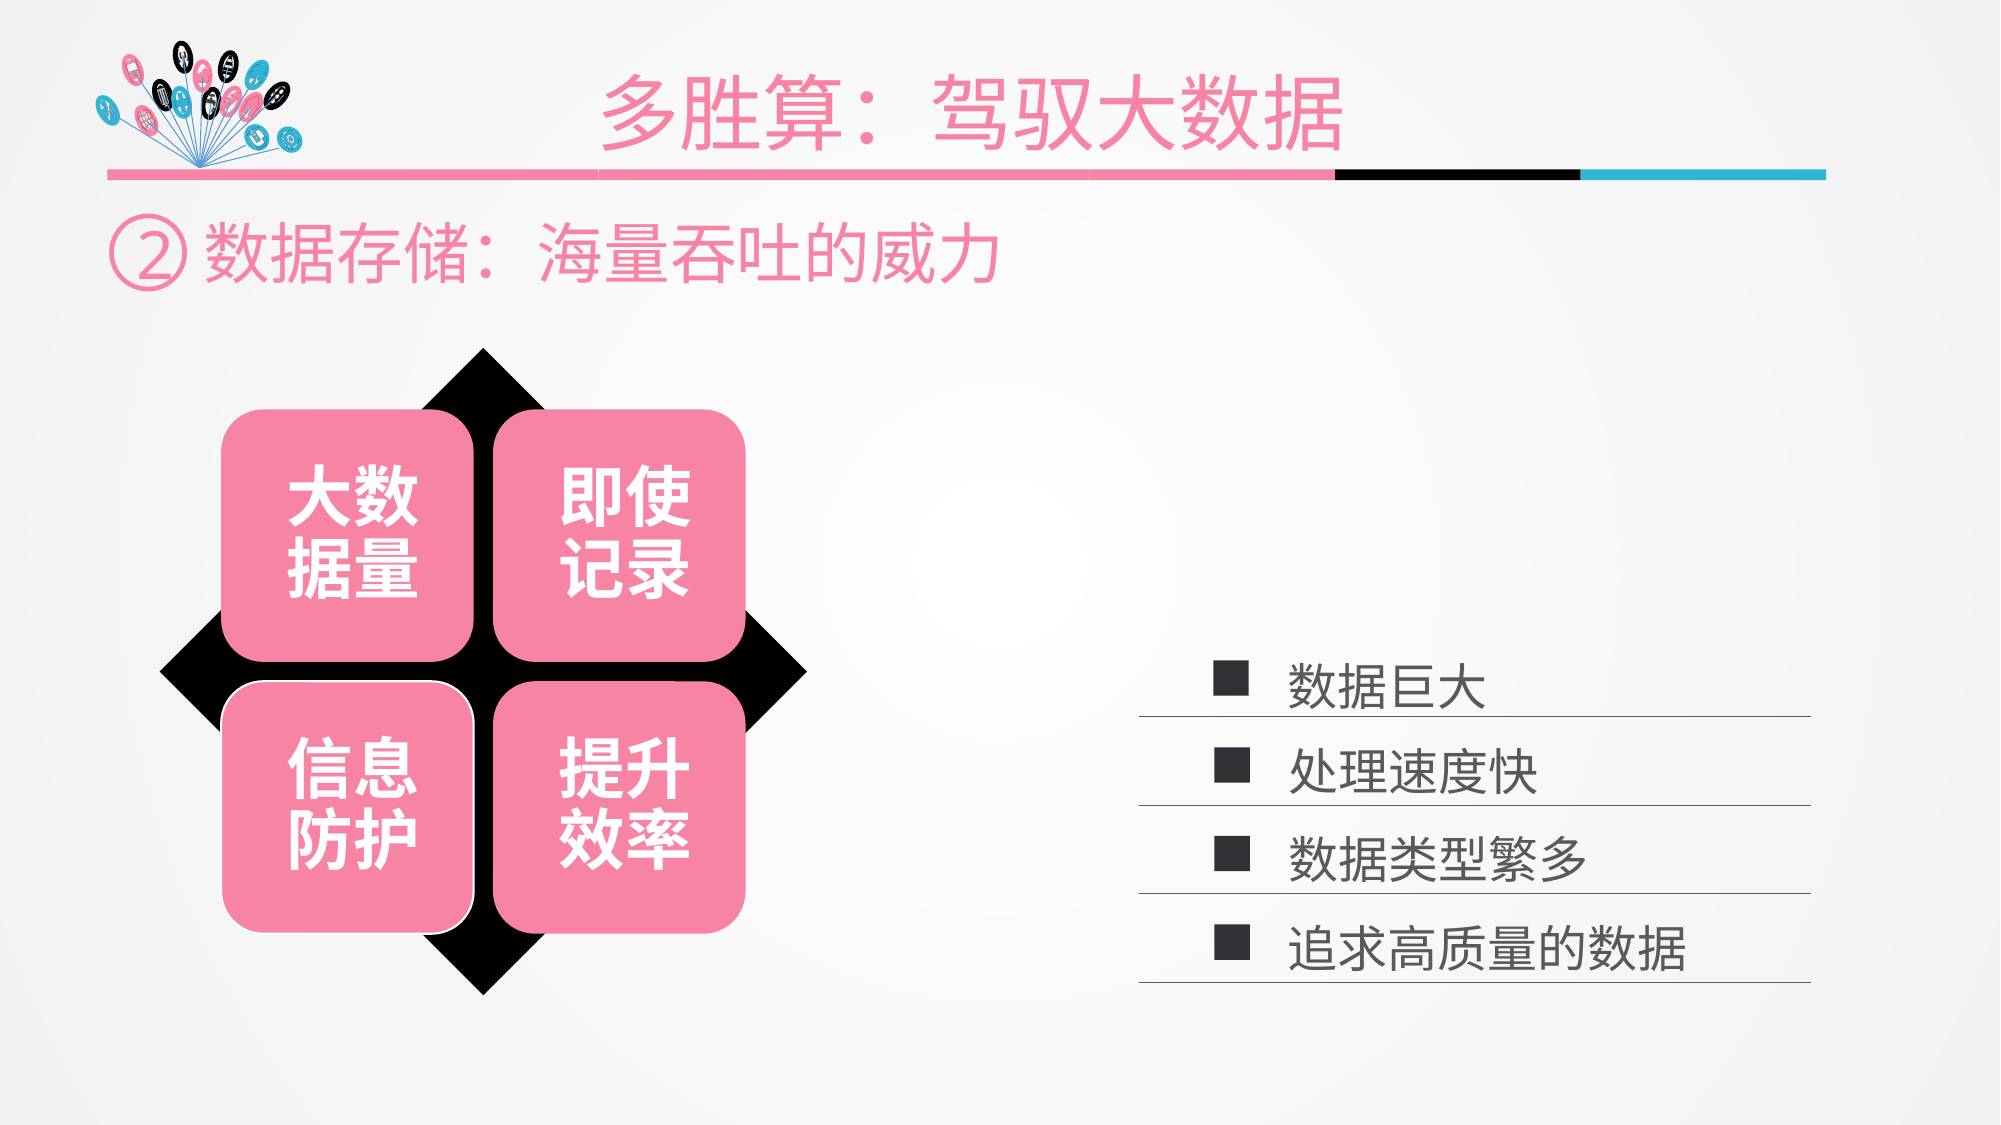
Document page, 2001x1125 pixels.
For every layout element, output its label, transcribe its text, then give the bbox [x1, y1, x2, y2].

text_box [1212, 659, 1250, 697]
text_box 多胜算：驾驭大数据 [581, 54, 1361, 170]
text_box 数据存储：海量吞吐的威力 [188, 204, 1019, 300]
text_box [1213, 746, 1251, 784]
text_box 数据类型繁多 [1273, 806, 1812, 893]
text_box 2 [110, 214, 186, 291]
text_box 处理速度快 [1273, 718, 1812, 805]
text_box [1580, 168, 1827, 181]
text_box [23, 347, 943, 996]
text_box 数据巨大 [1272, 717, 1811, 723]
text_box [106, 168, 352, 181]
text_box [1213, 923, 1251, 961]
text_box [1334, 168, 1580, 181]
text_box [1213, 835, 1251, 872]
text_box 数据巨大 [1272, 632, 1811, 716]
text_box [1089, 170, 1334, 181]
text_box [99, 42, 300, 168]
text_box [843, 170, 1089, 181]
text_box [352, 168, 597, 181]
text_box [597, 170, 843, 181]
text_box 追求高质量的数据 [1272, 895, 1811, 982]
